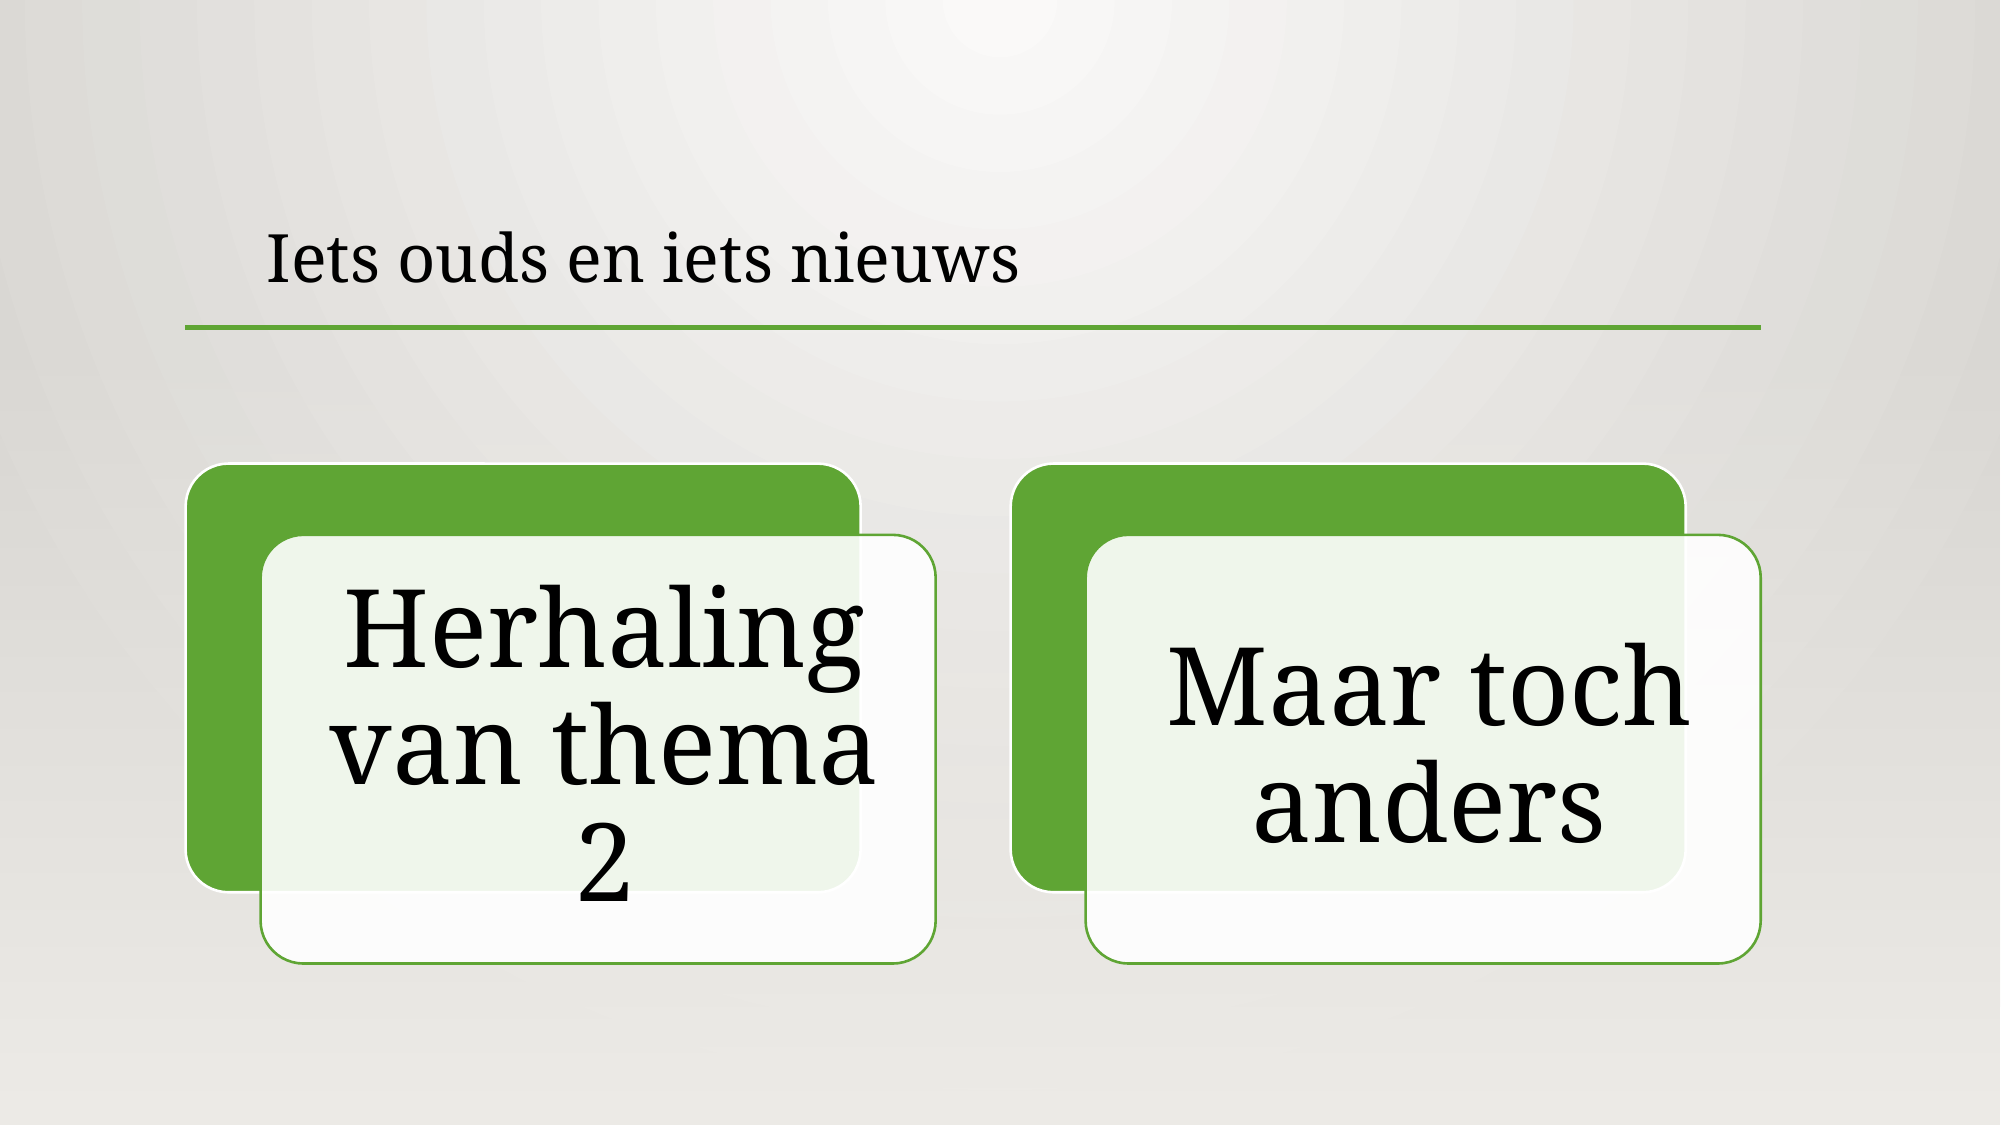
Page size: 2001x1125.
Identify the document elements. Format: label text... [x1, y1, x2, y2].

text_box [0, 330, 2000, 1125]
title Iets ouds en iets nieuws [251, 131, 1814, 305]
text_box [0, 0, 2000, 330]
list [185, 410, 1762, 1017]
